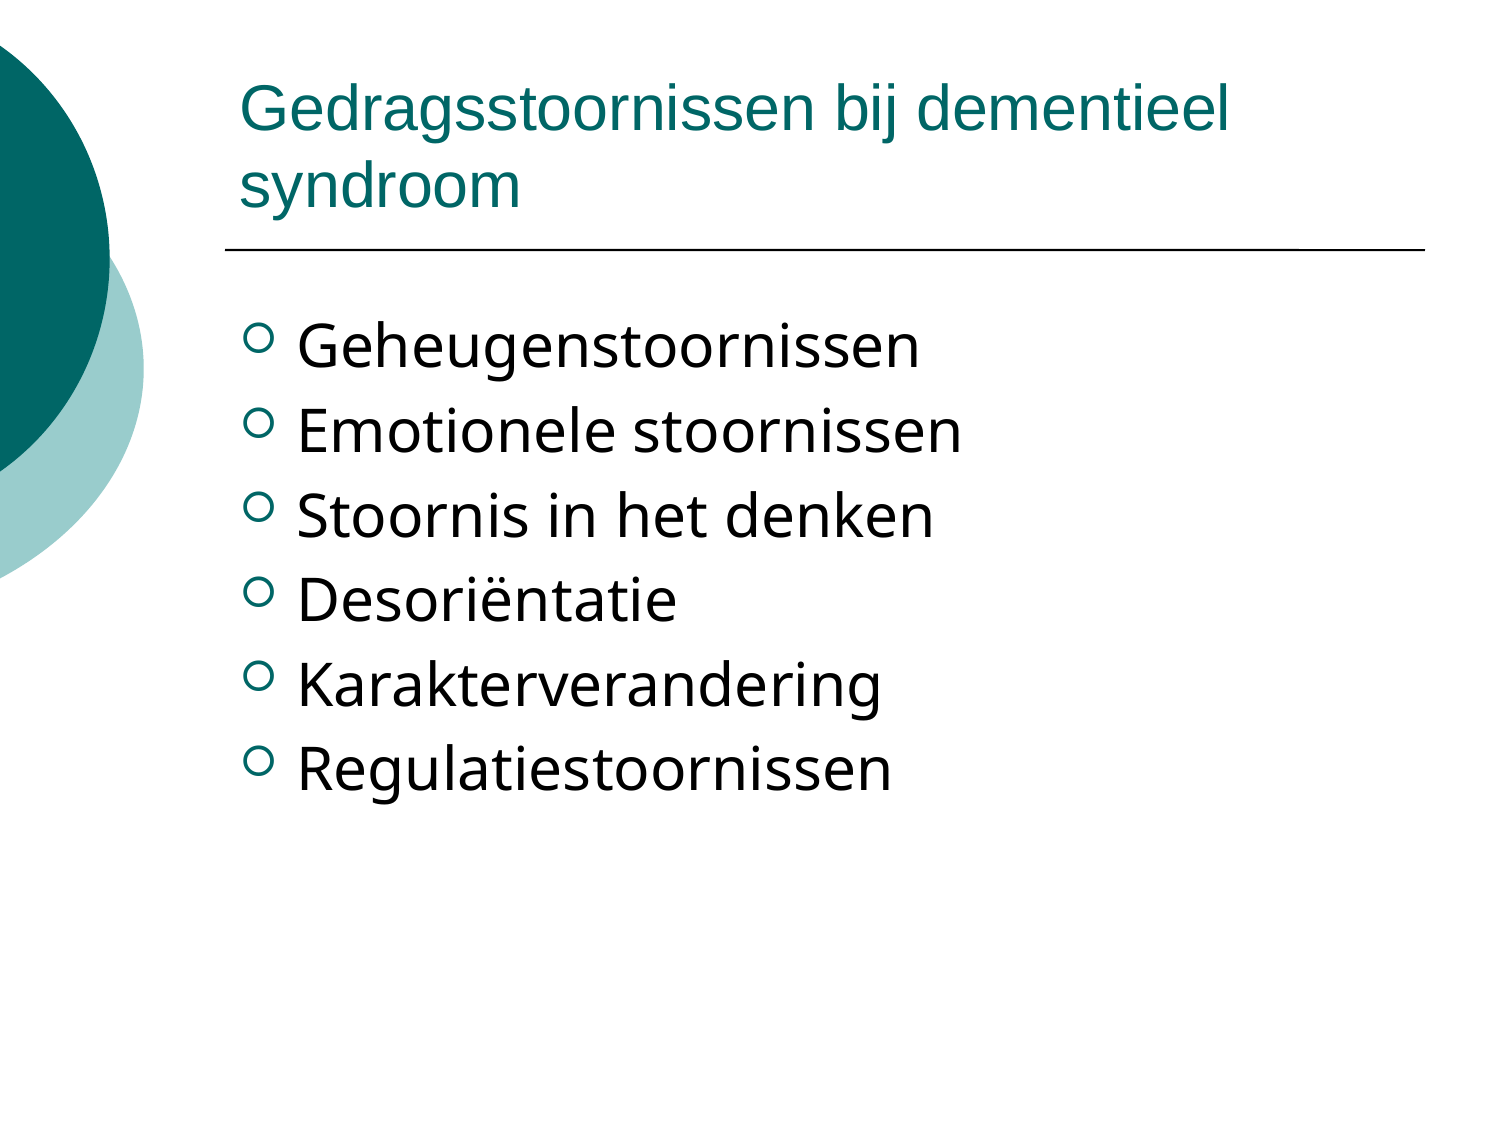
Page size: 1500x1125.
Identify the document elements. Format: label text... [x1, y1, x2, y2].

title Gedragsstoornissen bij dementieel syndroom [224, 49, 1425, 238]
list Geheugenstoornissen Emotionele stoornissen Stoornis in het denken Desoriëntatie Karakterverandering Regulatiestoornissen [224, 299, 1425, 975]
